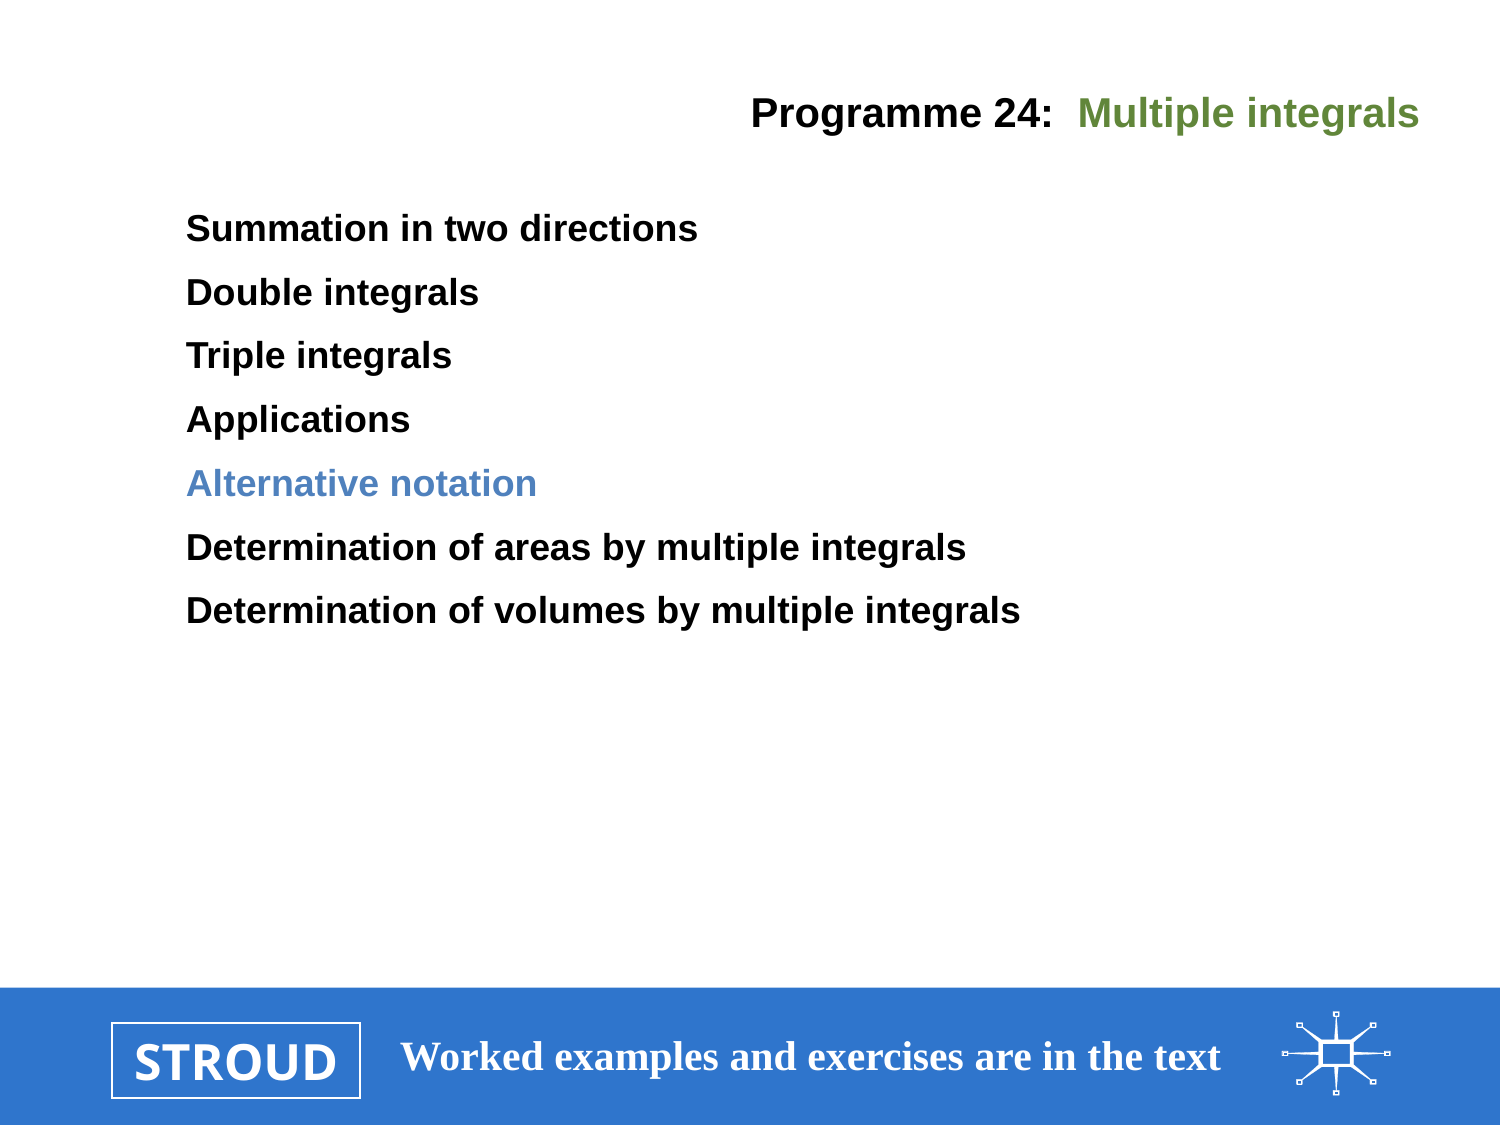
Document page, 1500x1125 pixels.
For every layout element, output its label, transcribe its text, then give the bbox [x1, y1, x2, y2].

text_box Summation in two directions Double integrals Triple integrals Applications Alternative notation Determination of areas by multiple integrals Determination of volumes by multiple integrals [171, 196, 1388, 639]
